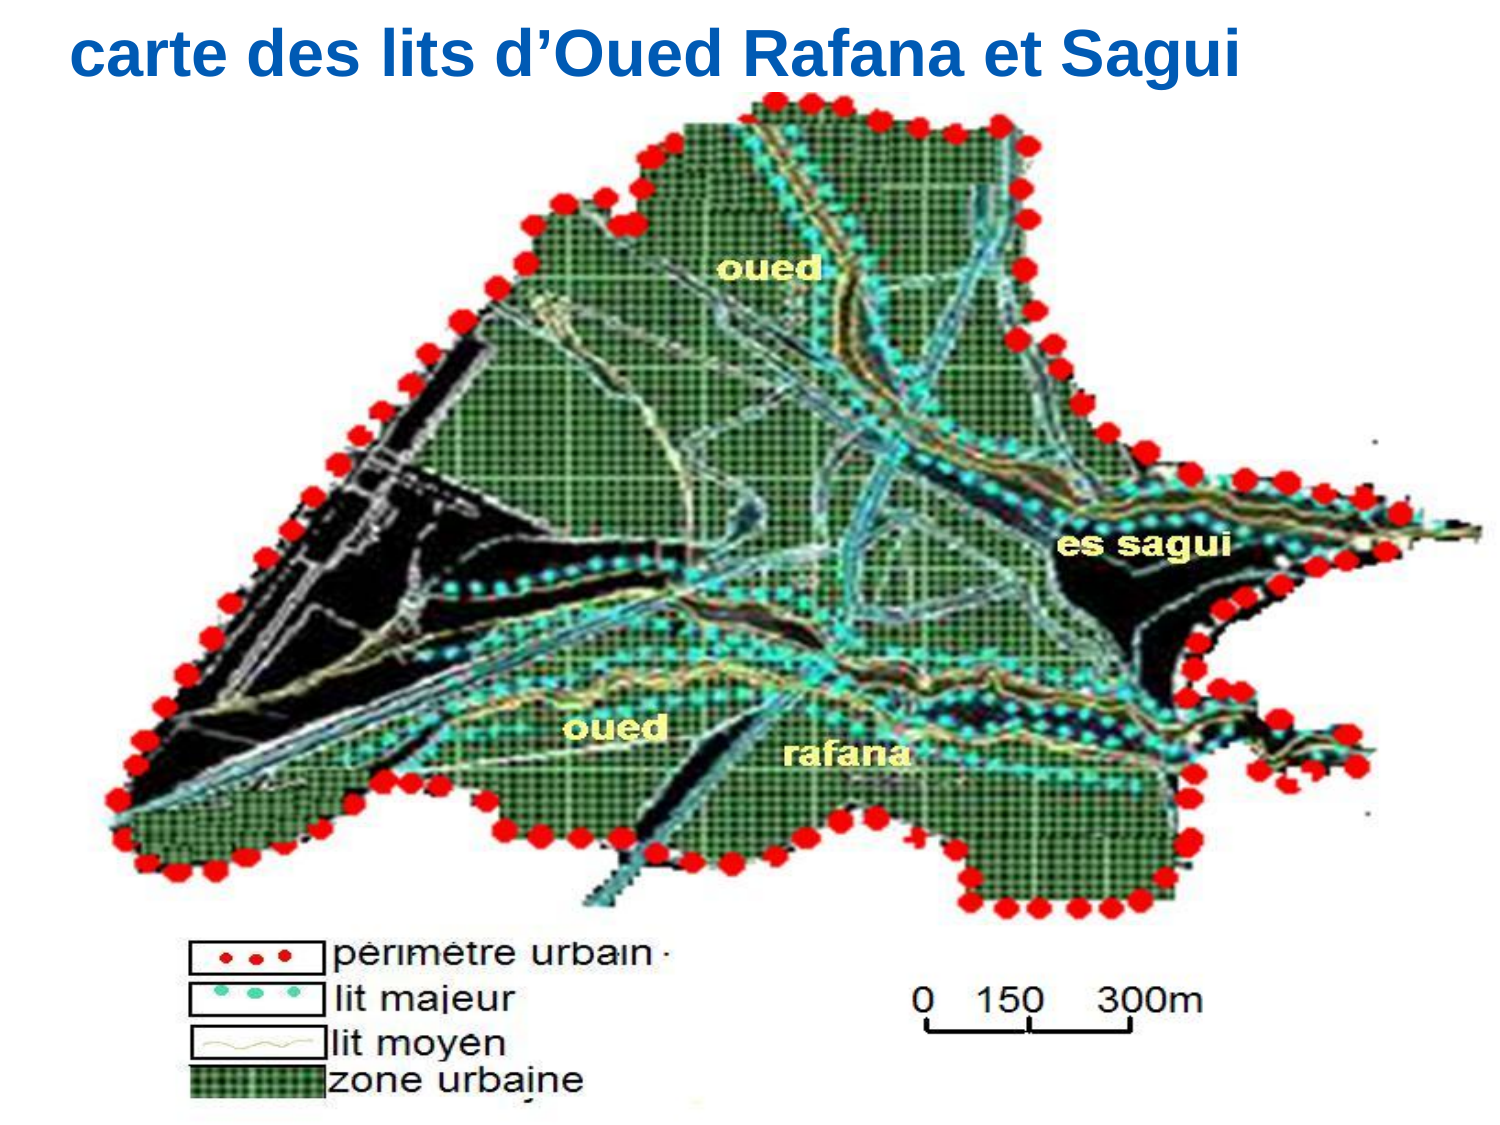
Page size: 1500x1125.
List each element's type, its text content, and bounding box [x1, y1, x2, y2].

title carte des lits d’Oued Rafana et Sagui [54, 0, 1405, 91]
picture [0, 92, 1500, 1125]
